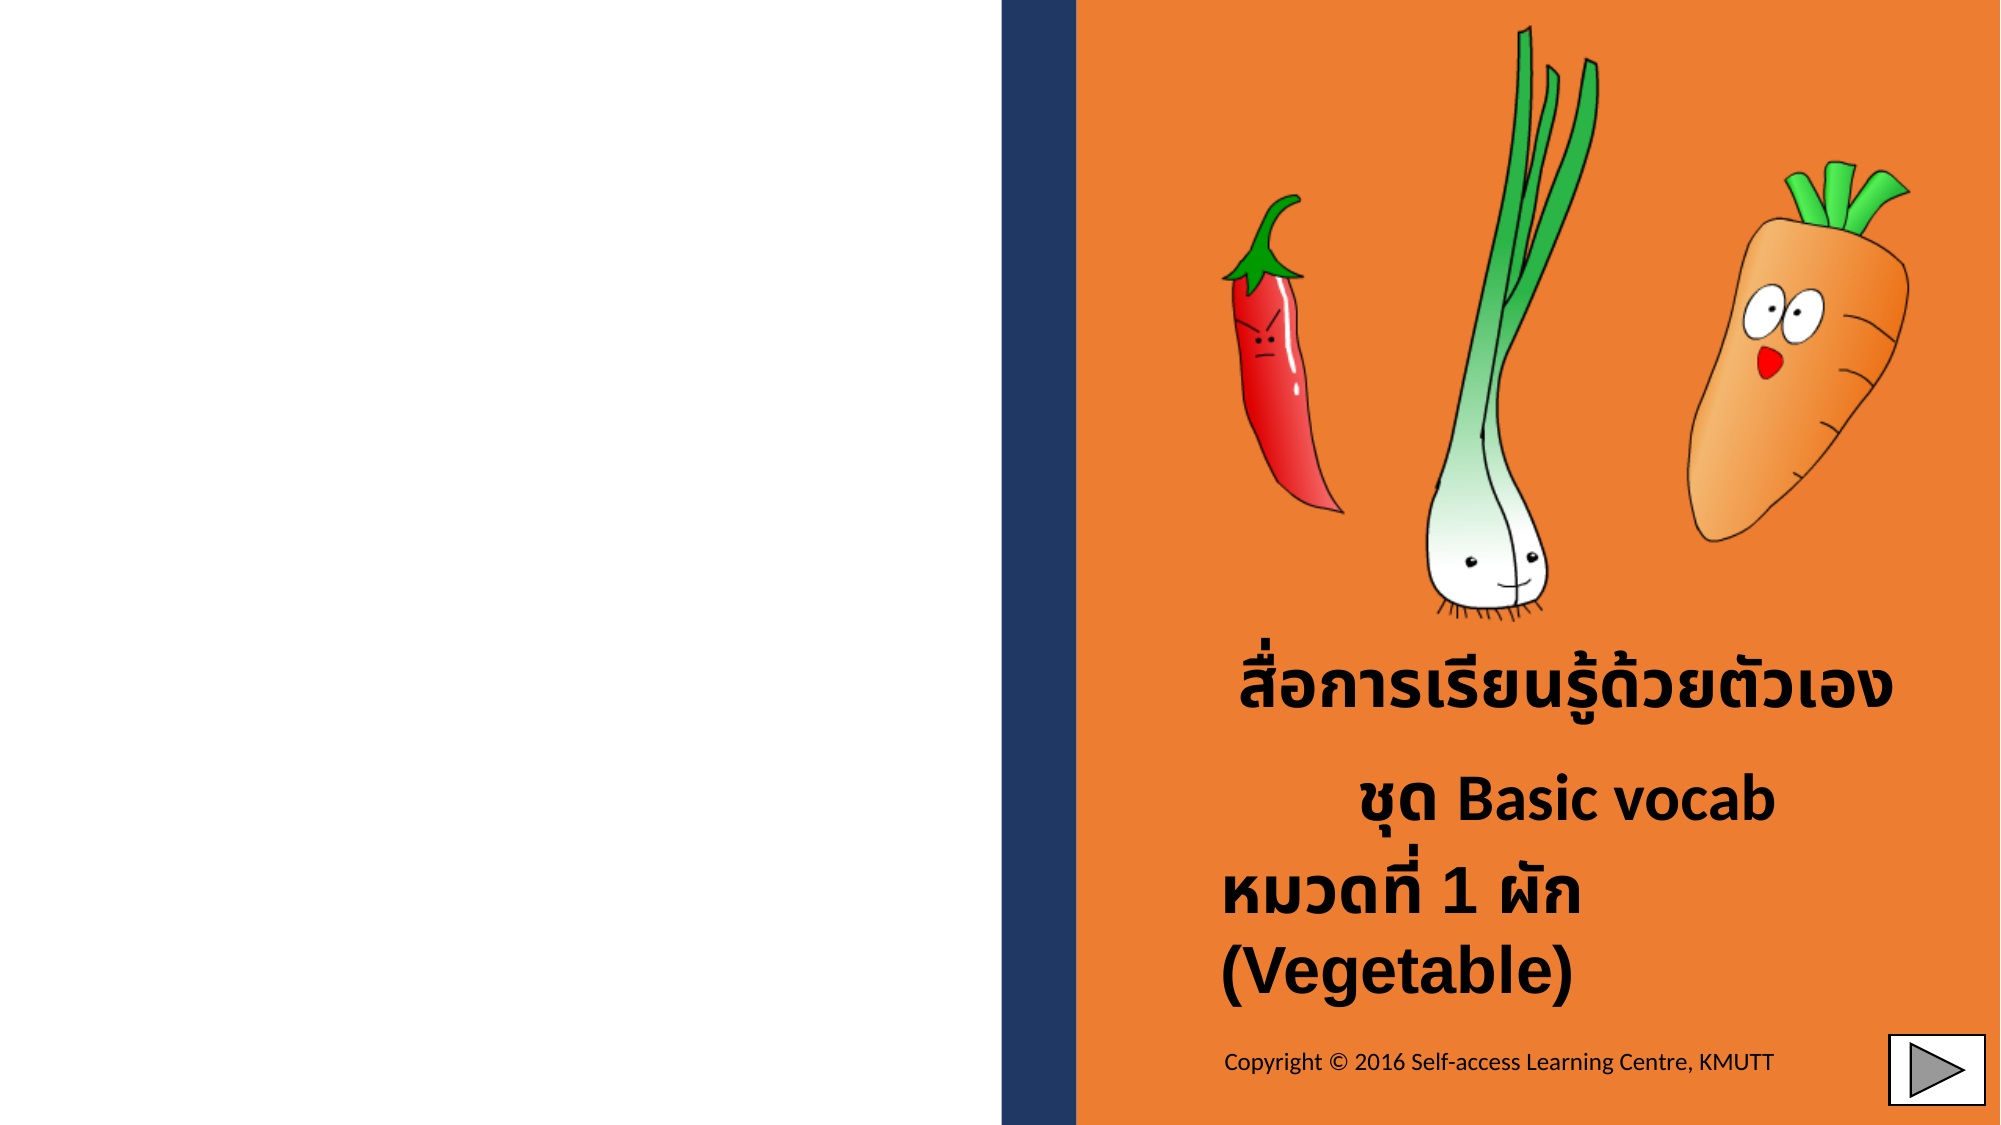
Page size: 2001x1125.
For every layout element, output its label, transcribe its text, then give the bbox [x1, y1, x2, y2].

text_box Copyright © 2016 Self-access Learning Centre, KMUTT [1207, 1036, 1849, 1084]
text_box [1077, 0, 2000, 1125]
text_box [1001, 0, 1077, 1125]
text_box สื่อการเรียนรู้ด้วยตัวเอง ชุด Basic vocab หมวดที่ 1 ผัก (Vegetable) [1203, 632, 1931, 1016]
picture [1170, 7, 2000, 633]
text_box [1888, 1034, 1986, 1106]
